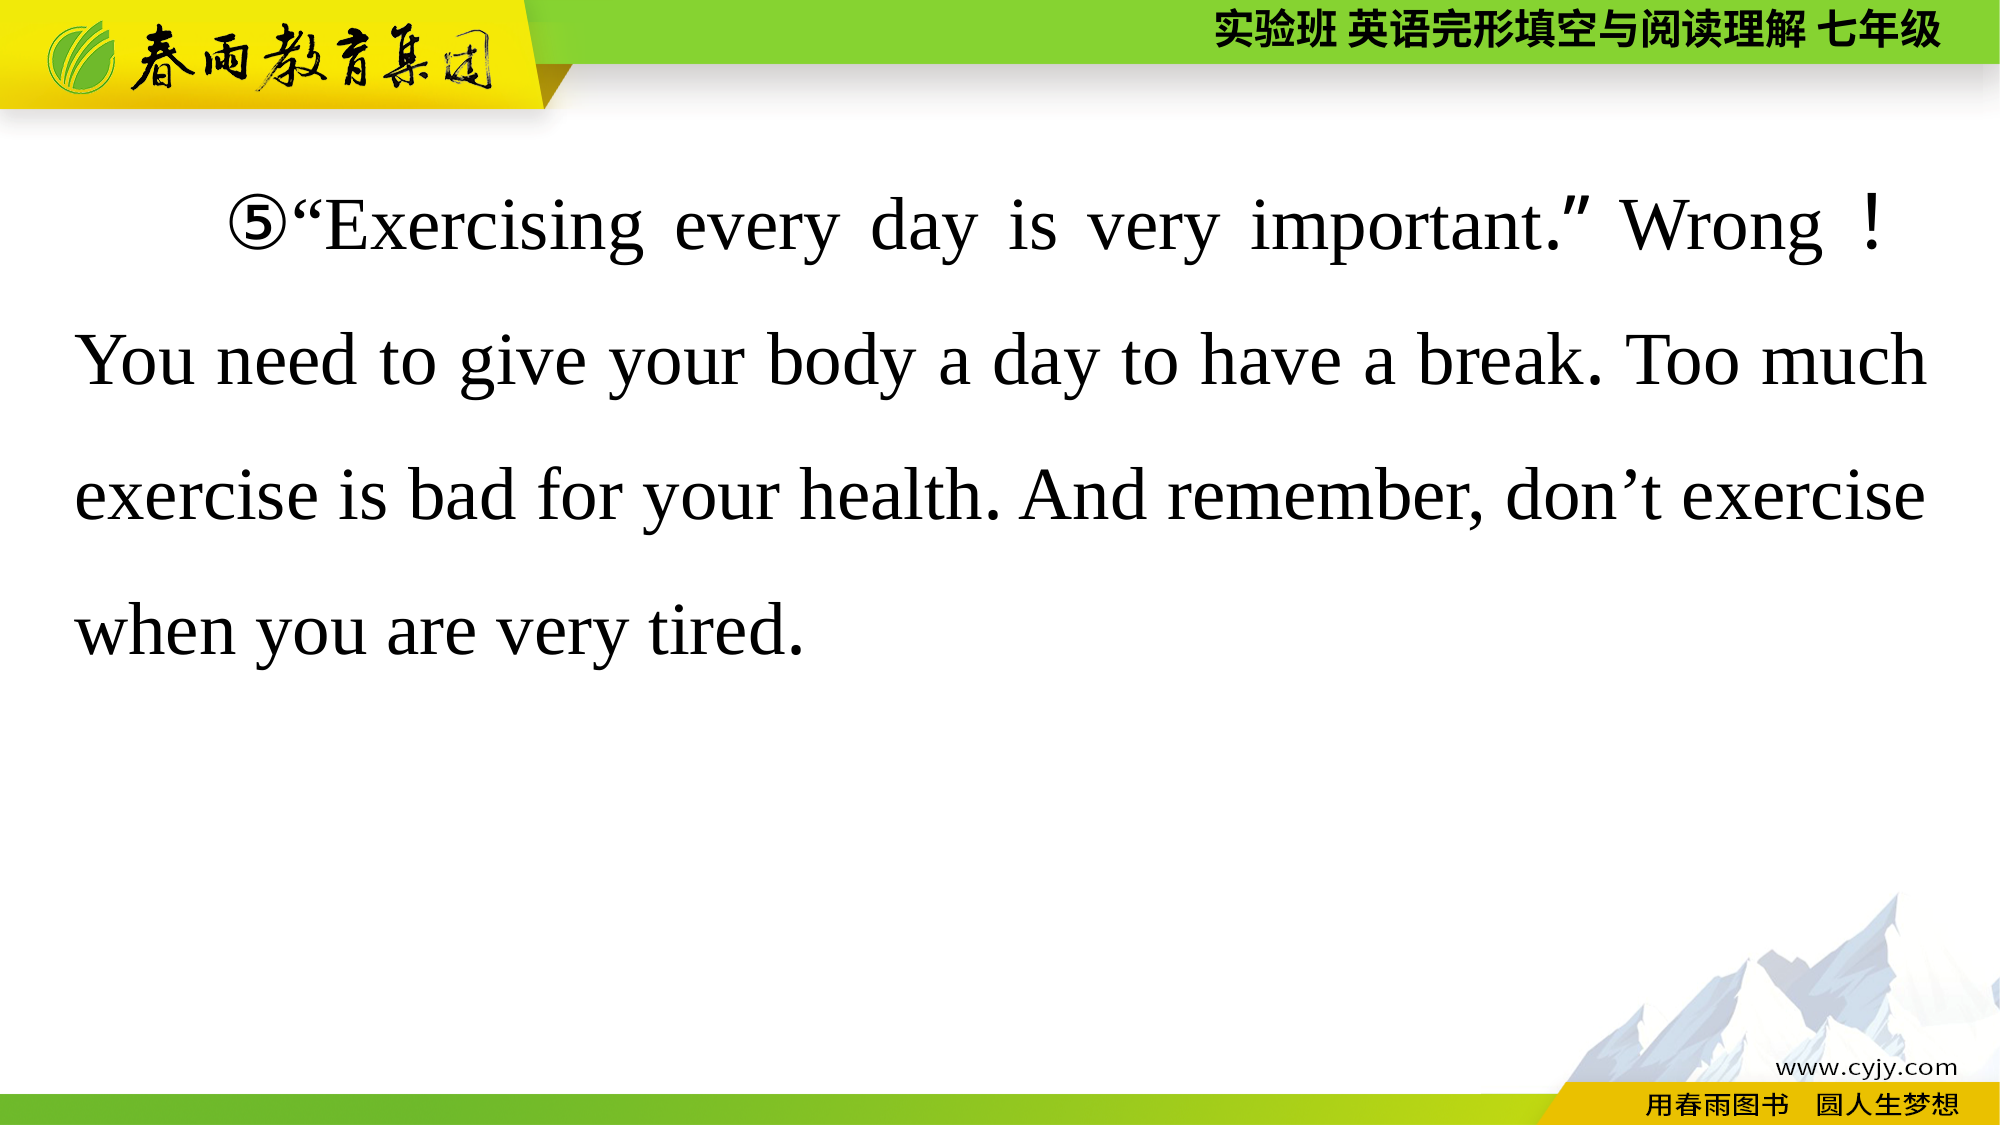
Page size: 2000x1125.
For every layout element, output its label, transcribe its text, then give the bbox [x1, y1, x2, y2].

list ⑤“Exercising every day is very important.” Wrong！ You need to give your body a day to have a break. Too much exercise is bad for your health. And remember, don’t exercise when you are very tired. [59, 122, 1944, 666]
picture [0, 0, 2000, 1125]
